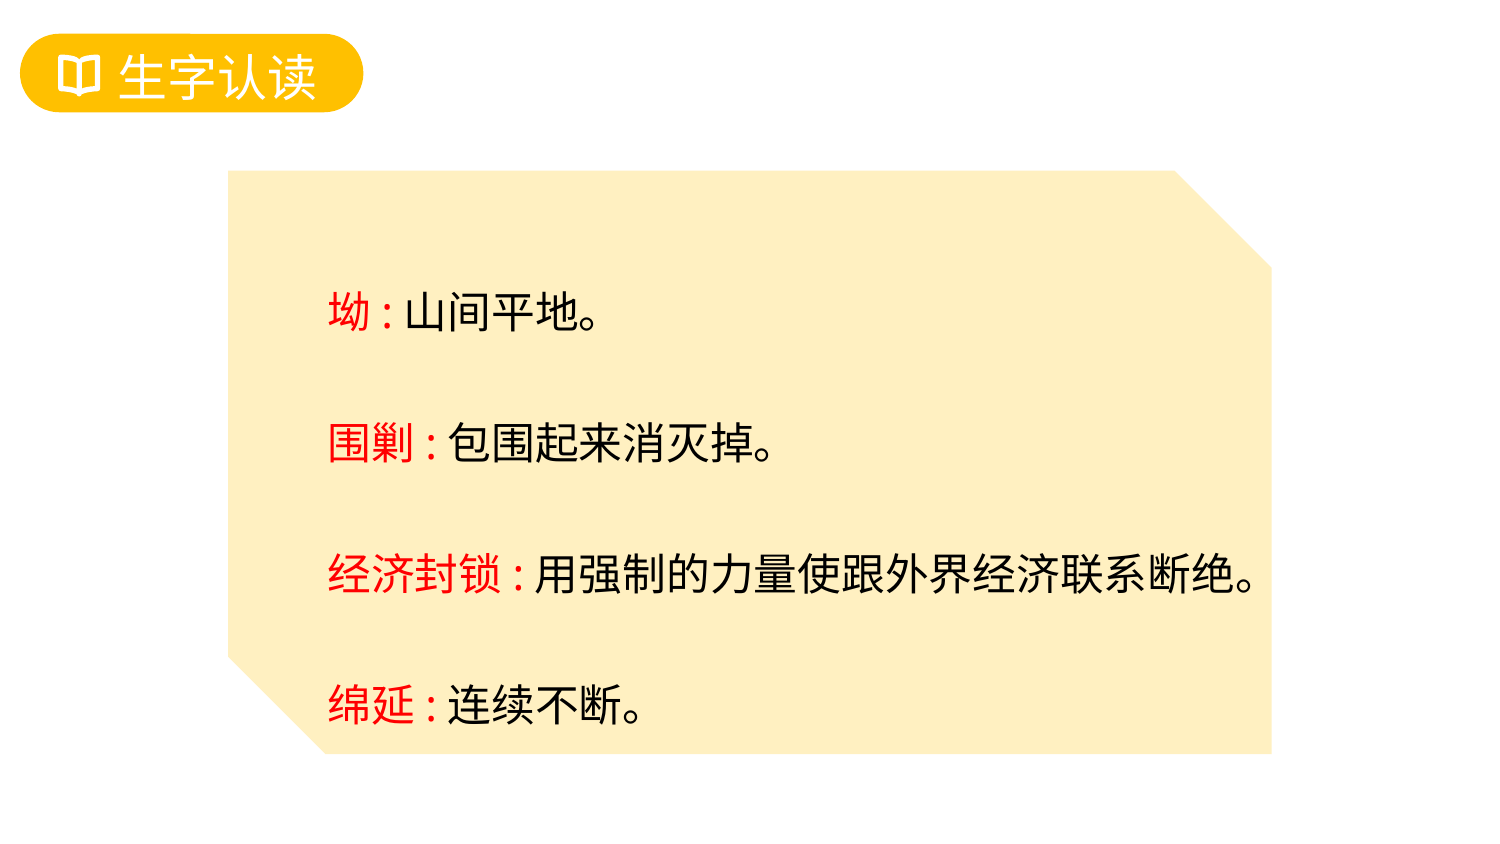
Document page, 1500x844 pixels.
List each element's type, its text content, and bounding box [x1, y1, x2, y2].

title 坳:山间平地。 围剿:包围起来消灭掉。 经济封锁:用强制的力量使跟外界经济联系断绝。 绵延:连续不断。 [316, 302, 1500, 686]
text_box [19, 33, 364, 115]
text_box [227, 169, 1273, 756]
